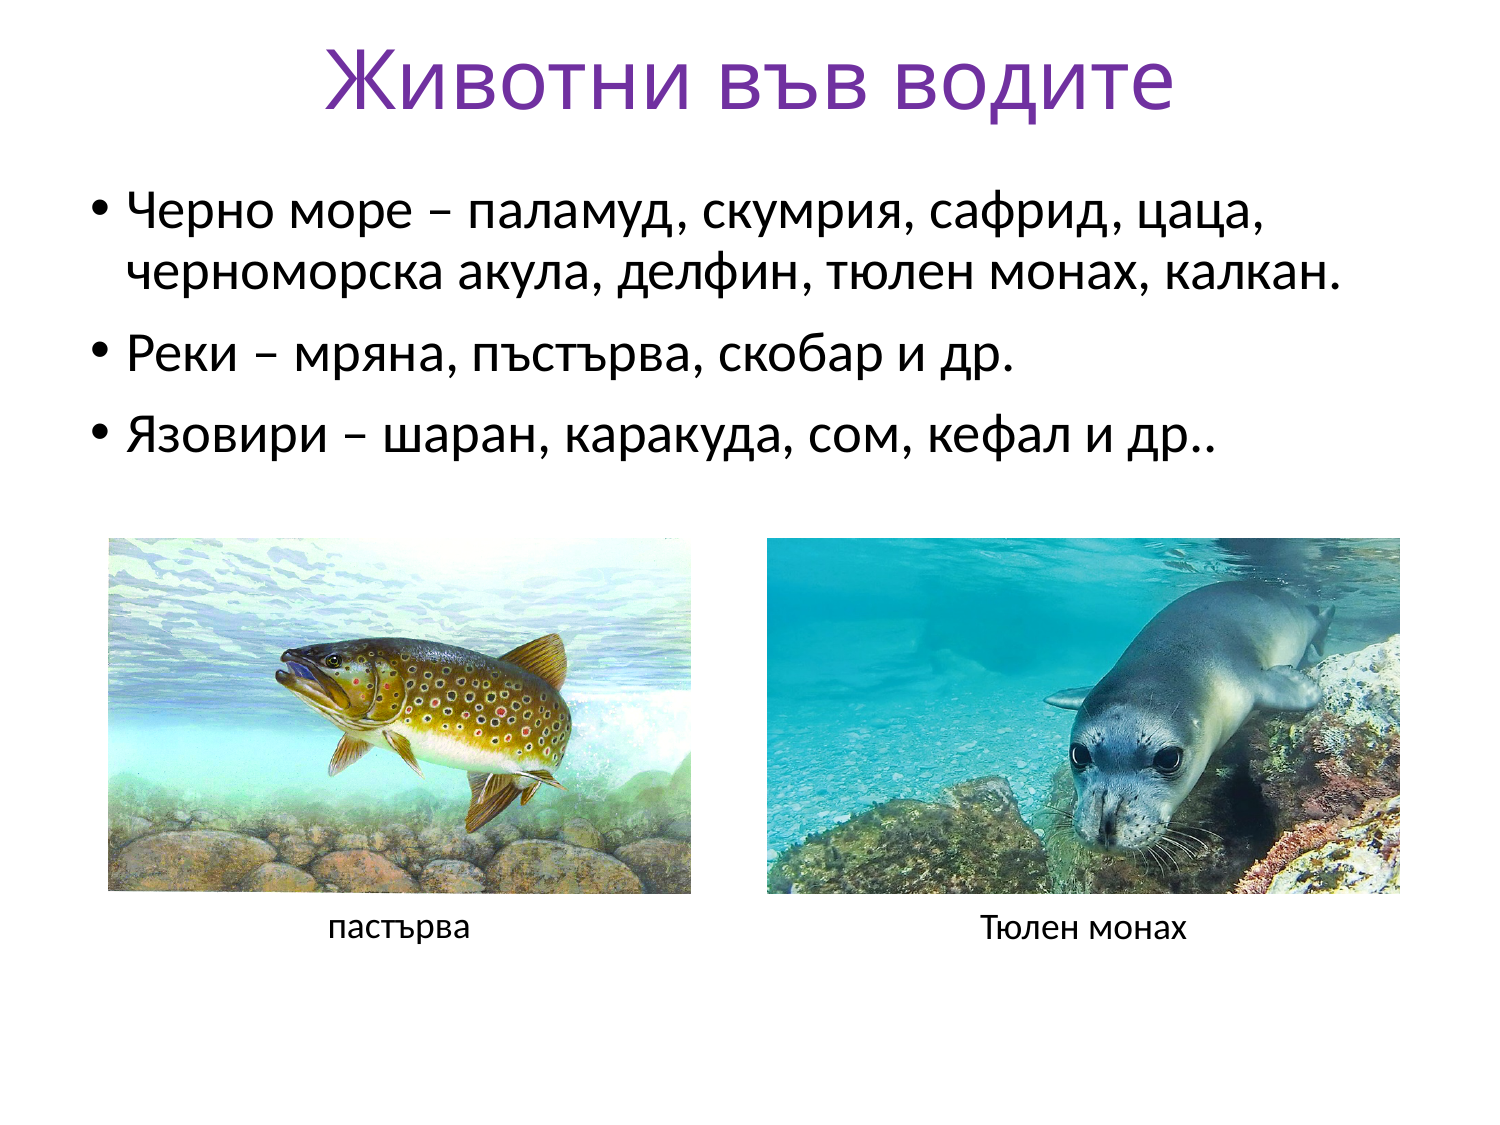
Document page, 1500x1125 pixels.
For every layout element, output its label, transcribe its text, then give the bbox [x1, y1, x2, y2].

title Животни във водите [76, 21, 1427, 145]
list Черно море – паламуд, скумрия, сафрид, цаца, черноморска акула, делфин, тюлен монах, калкан. Реки – мряна, пъстърва, скобар и др. Язовири – шаран, каракуда, сом, кефал и др.. [75, 172, 1425, 473]
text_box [767, 538, 1400, 956]
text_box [107, 538, 691, 954]
